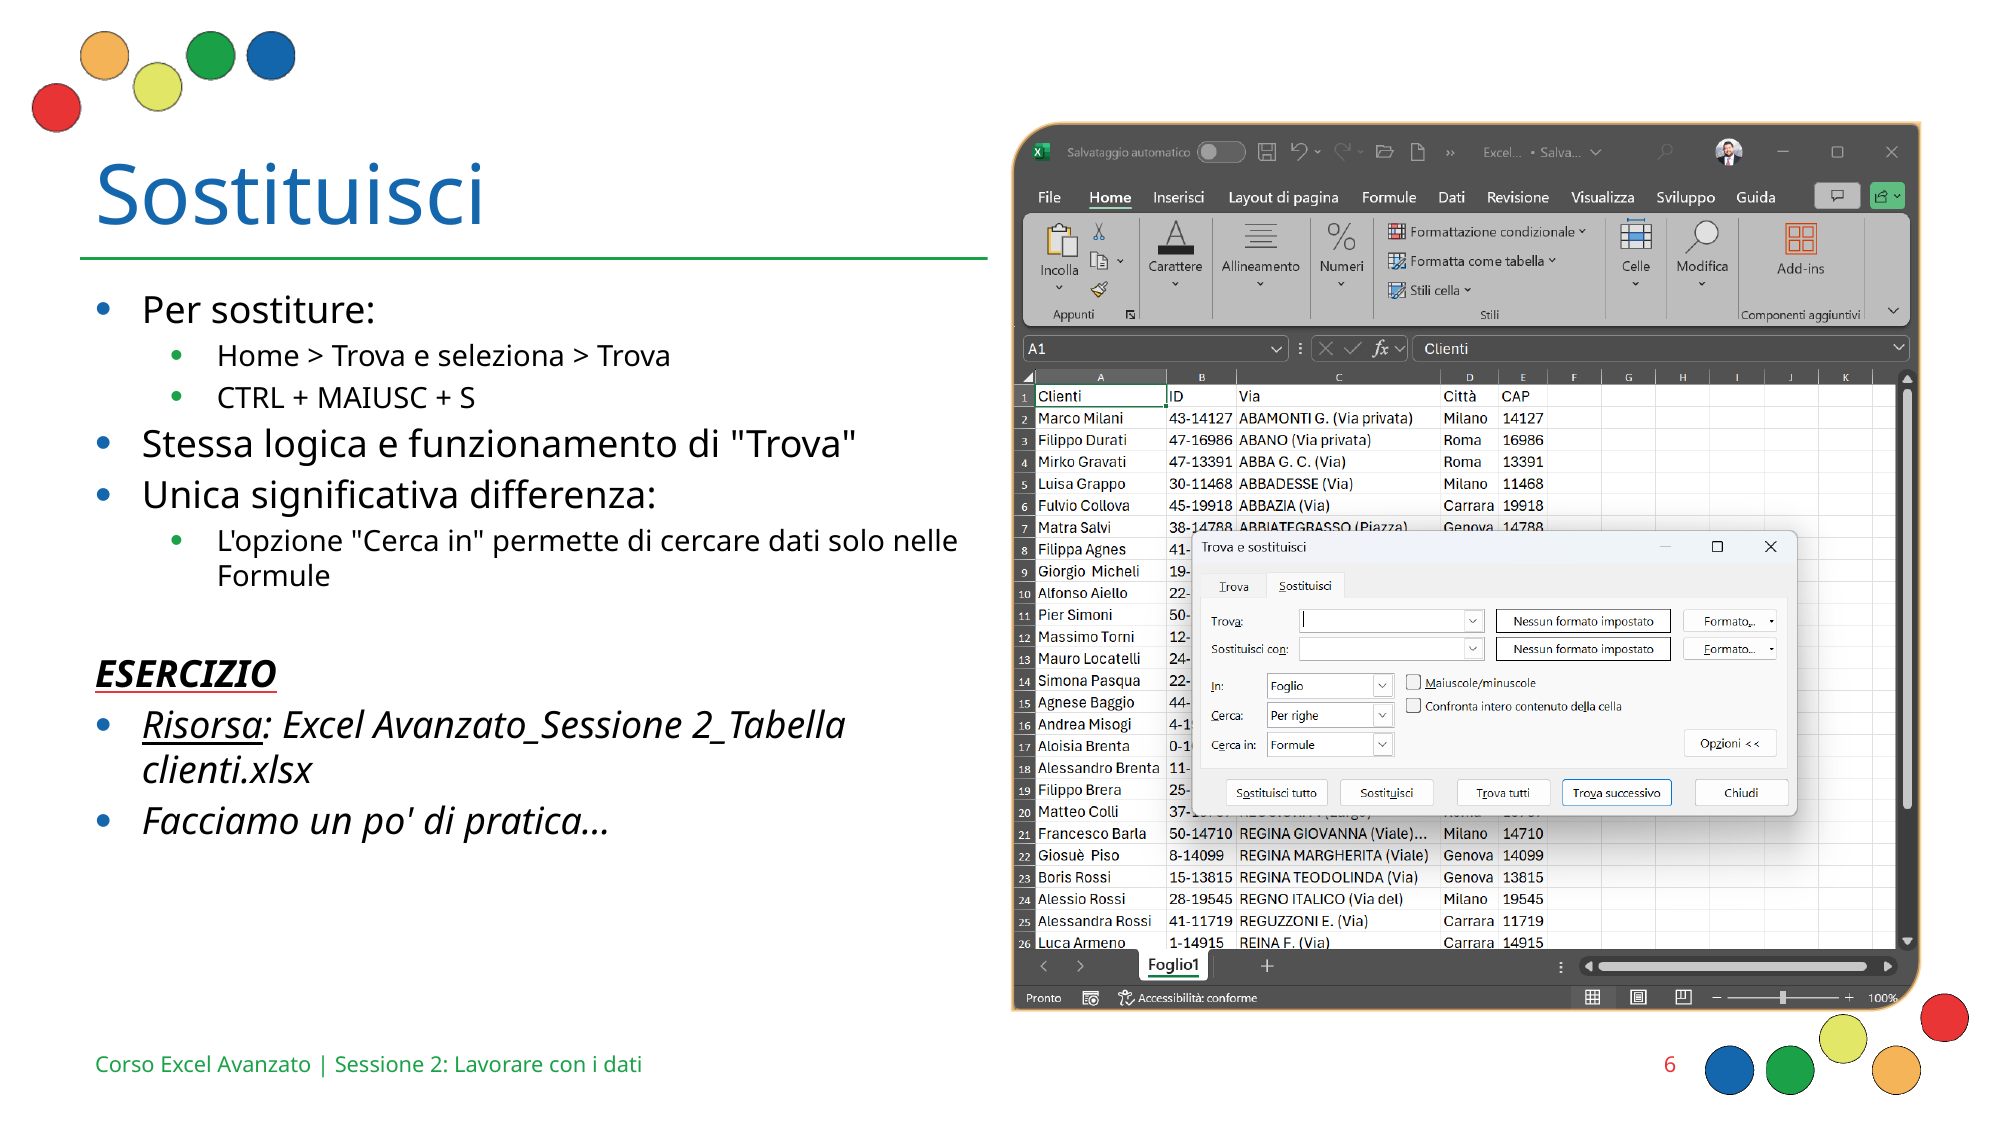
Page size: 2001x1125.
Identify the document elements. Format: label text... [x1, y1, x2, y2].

slide_number 6 [1583, 1035, 1692, 1096]
picture [29, 30, 295, 135]
list Per sostiture: Home > Trova e seleziona > Trova CTRL + MAIUSC + S Stessa logica e funzionamento di "Trova" Unica significativa differenza: L'opzione "Cerca in" permette di cercare dati solo nelle Formule ESERCIZIO Risorsa: Excel Avanzato_Sessione 2_Tabella clienti.xlsx Facciamo un po' di pratica… [80, 278, 988, 1011]
picture [1012, 122, 1971, 1096]
footer Corso Excel Avanzato | Sessione 2: Lavorare con i dati [80, 1035, 1571, 1096]
title Sostituisci [80, 123, 988, 259]
